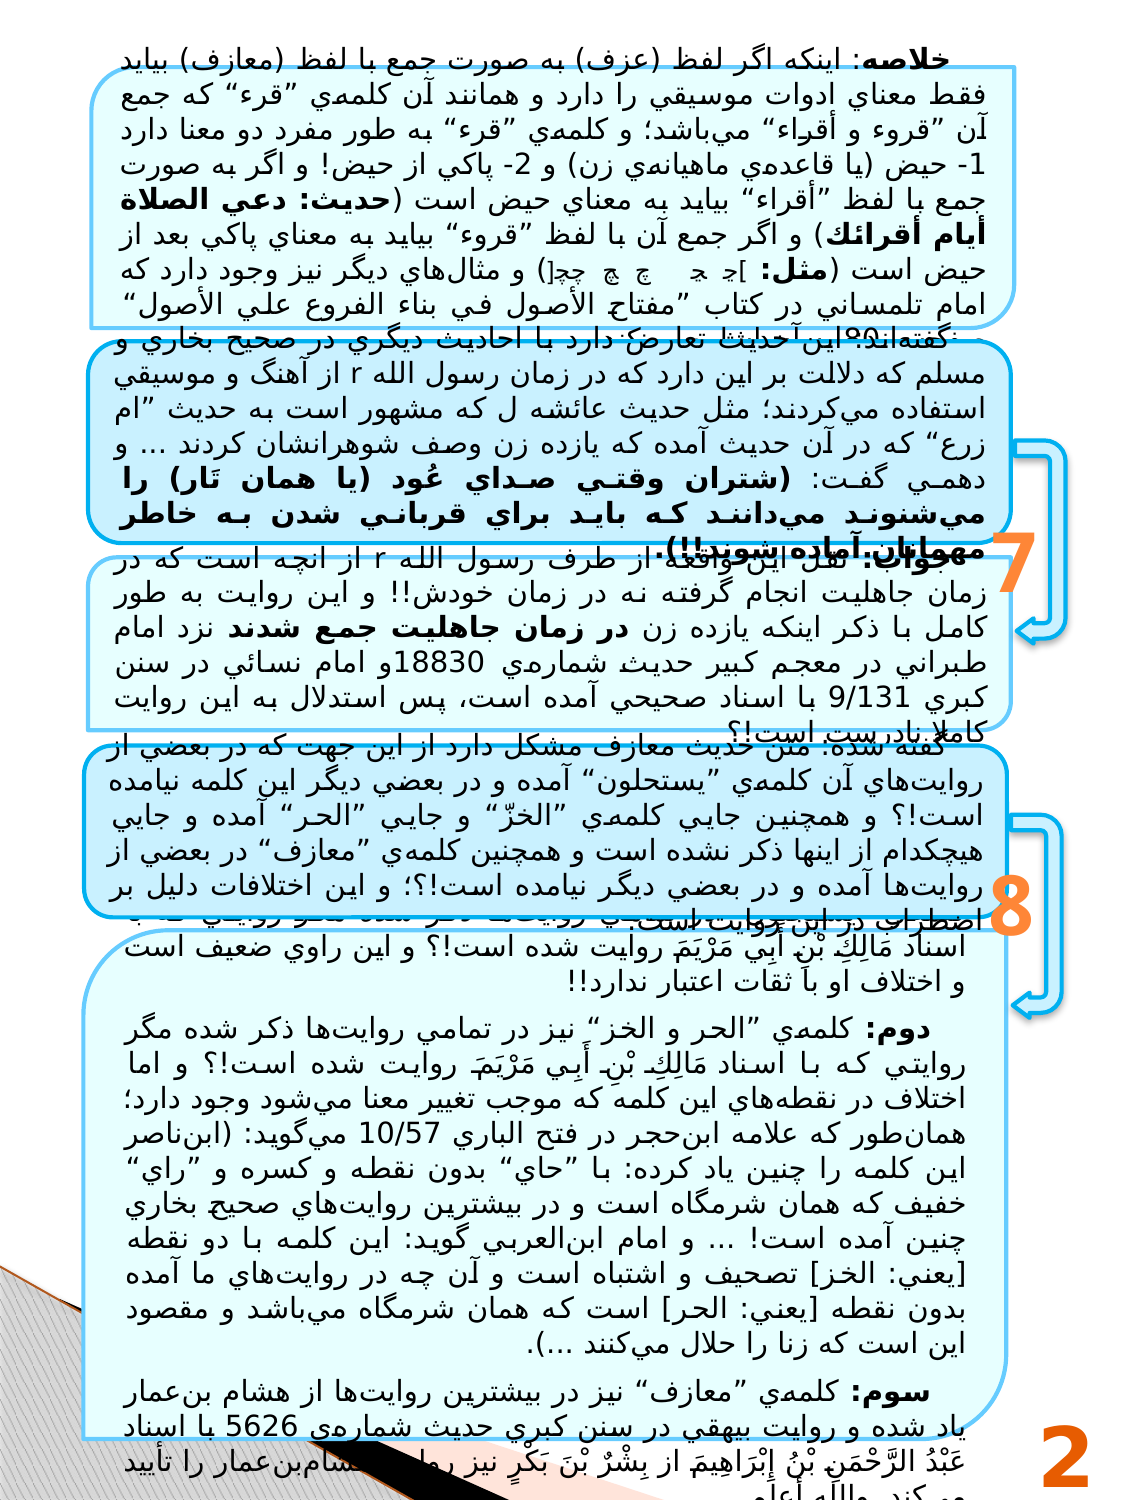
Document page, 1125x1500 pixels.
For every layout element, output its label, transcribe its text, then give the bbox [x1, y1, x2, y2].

text_box 7 [1000, 501, 1052, 617]
text_box [1010, 812, 1064, 1020]
text_box 8 [997, 844, 1050, 960]
text_box جواب: نقل اين واقعه از طرف رسول الله r از آنچه است كه در زمان جاهليت انجام گرفته نه در زمان خودش!! و اين روايت به طور كامل با ذكر اينكه يازده زن در زمان جاهليت جمع شدند نزد امام طبراني در معجم كبير حديث شماره‌ي 18830و امام نسائي در سنن كبري 9/131 با اسناد صحيحي آمده است، پس استدلال به اين روايت كاملا نادرست است!؟ [85, 555, 1013, 733]
text_box [291, 1442, 399, 1500]
text_box 22 [998, 1396, 1125, 1500]
text_box گفته‌اند: اين حديث تعارض دارد با احاديث ديگري در صحيح بخاري و مسلم كه دلالت بر اين دارد كه در زمان رسول الله r از آهنگ و موسيقي استفاده مي‌كردند؛ مثل حديث عائشه ل كه مشهور است به حديث ”ام زرع“ كه در آن حديث آمده كه يازده زن وصف شوهرانشان كردند ... و دهمي گفت: (شتران وقتي صداي عُود (يا همان تَار) را مي‌شنوند مي‌دانند كه بايد براي قرباني شدن به خاطر مهمانان آماده شوند!!). [85, 339, 1013, 546]
text_box [1013, 438, 1068, 646]
text_box جواب: هيچ اضطرابي در اين روايت نيست! زيرا: اول: كلمه‌ي ”يستحلون“ در تمامي روايت‌ها ذكر شده مگر روايتي كه با اسناد مَالِكِ بْنِ أَبِي مَرْيَمَ روايت شده است!؟ و اين راوي ضعيف است و اختلاف او با ثقات اعتبار ندارد!! دوم: كلمه‌ي ”الحر و الخز“ نيز در تمامي روايت‌ها ذكر شده مگر روايتي كه با اسناد مَالِكِ بْنِ أَبِي مَرْيَمَ روايت شده است!؟ و اما اختلاف در نقطه‌هاي اين كلمه كه موجب تغيير معنا مي‌شود وجود دارد؛ همان‌طور كه علامه ابن‌حجر در فتح الباري 10/57 مي‌گويد: (ابن‌ناصر اين كلمه را چنين ياد كرده: با ”حاي“ بدون نقطه و كسره‌ و ”راي“ خفيف كه همان شرمگاه است و در بيشترين روايت‌هاي صحيح بخاري چنين آمده است! ... و امام ابن‌العربي گويد: اين كلمه با دو نقطه [يعني: الخز] تصحيف و اشتباه است و آن چه در روايت‌هاي ما آمده بدون نقطه [يعني: الحر] است كه همان شرمگاه مي‌باشد و مقصود اين است كه زنا را حلال مي‌كنند ...). سوم: كلمه‌ي ”معازف“ نيز در بيشترين روايت‌ها از هشام بن‌عمار ياد شده و روايت بيهقي در سنن كبري حديث شماره‌ي 5626 با اسناد عَبْدُ الرَّحْمَنِ بْنُ إِبْرَاهِيمَ از بِشْرٌ بْنَ بَكْرٍ نيز روايت هشام‌بن‌عمار را تأييد مي‌كند. والله أعلم. [81, 928, 1009, 1442]
text_box [3, 1276, 81, 1323]
text_box خلاصه: اينكه اگر لفظ (عزف) به صورت جمع با لفظ (معازف) بيايد فقط معناي ادوات موسيقي را دارد و همانند آن كلمه‌ي ”قرء“ كه جمع آن ”قروء و أقراء“ مي‌باشد؛ و كلمه‌ي ”قرء“ به طور مفرد دو معنا دارد 1- حيض (يا قاعده‌ي ماهيانه‌ي زن) و 2- پاكي از حيض! و اگر به صورت جمع با لفظ ”أقراء“ بيايد به معناي حيض است (حديث: دعي الصلاة أيام أقرائك) و اگر جمع آن با لفظ ”قروء“ بيايد به معناي پاكي بعد از حيض است (مثل: ]ﭸ ﭹ ﭺ ﭻ ﭼﭽ[) و مثال‌هاي ديگر نيز وجود دارد كه امام تلمساني در كتاب ”مفتاح الأصول في بناء الفروع علي الأصول“ صفحه‌ي 80 به آن اشاره مي‌كند. [89, 64, 1017, 331]
text_box گفته شده: متن حديث معازف مشكل دارد از اين جهت كه در بعضي از روايت‌هاي آن كلمه‌ي ”يستحلون“ آمده و در بعضي ديگر اين كلمه نيامده است!؟ و همچنين جايي كلمه‌ي ”الخزّ“ و جايي ”الحر“ آمده و جايي هيچكدام از اينها ذكر نشده است و همچنين كلمه‌‌ي ”معازف“ در بعضي از روايت‌ها آمده و در بعضي ديگر نيامده است!؟؛ و اين اختلافات دليل بر اضطراب در اين روايت است. [81, 743, 1010, 920]
